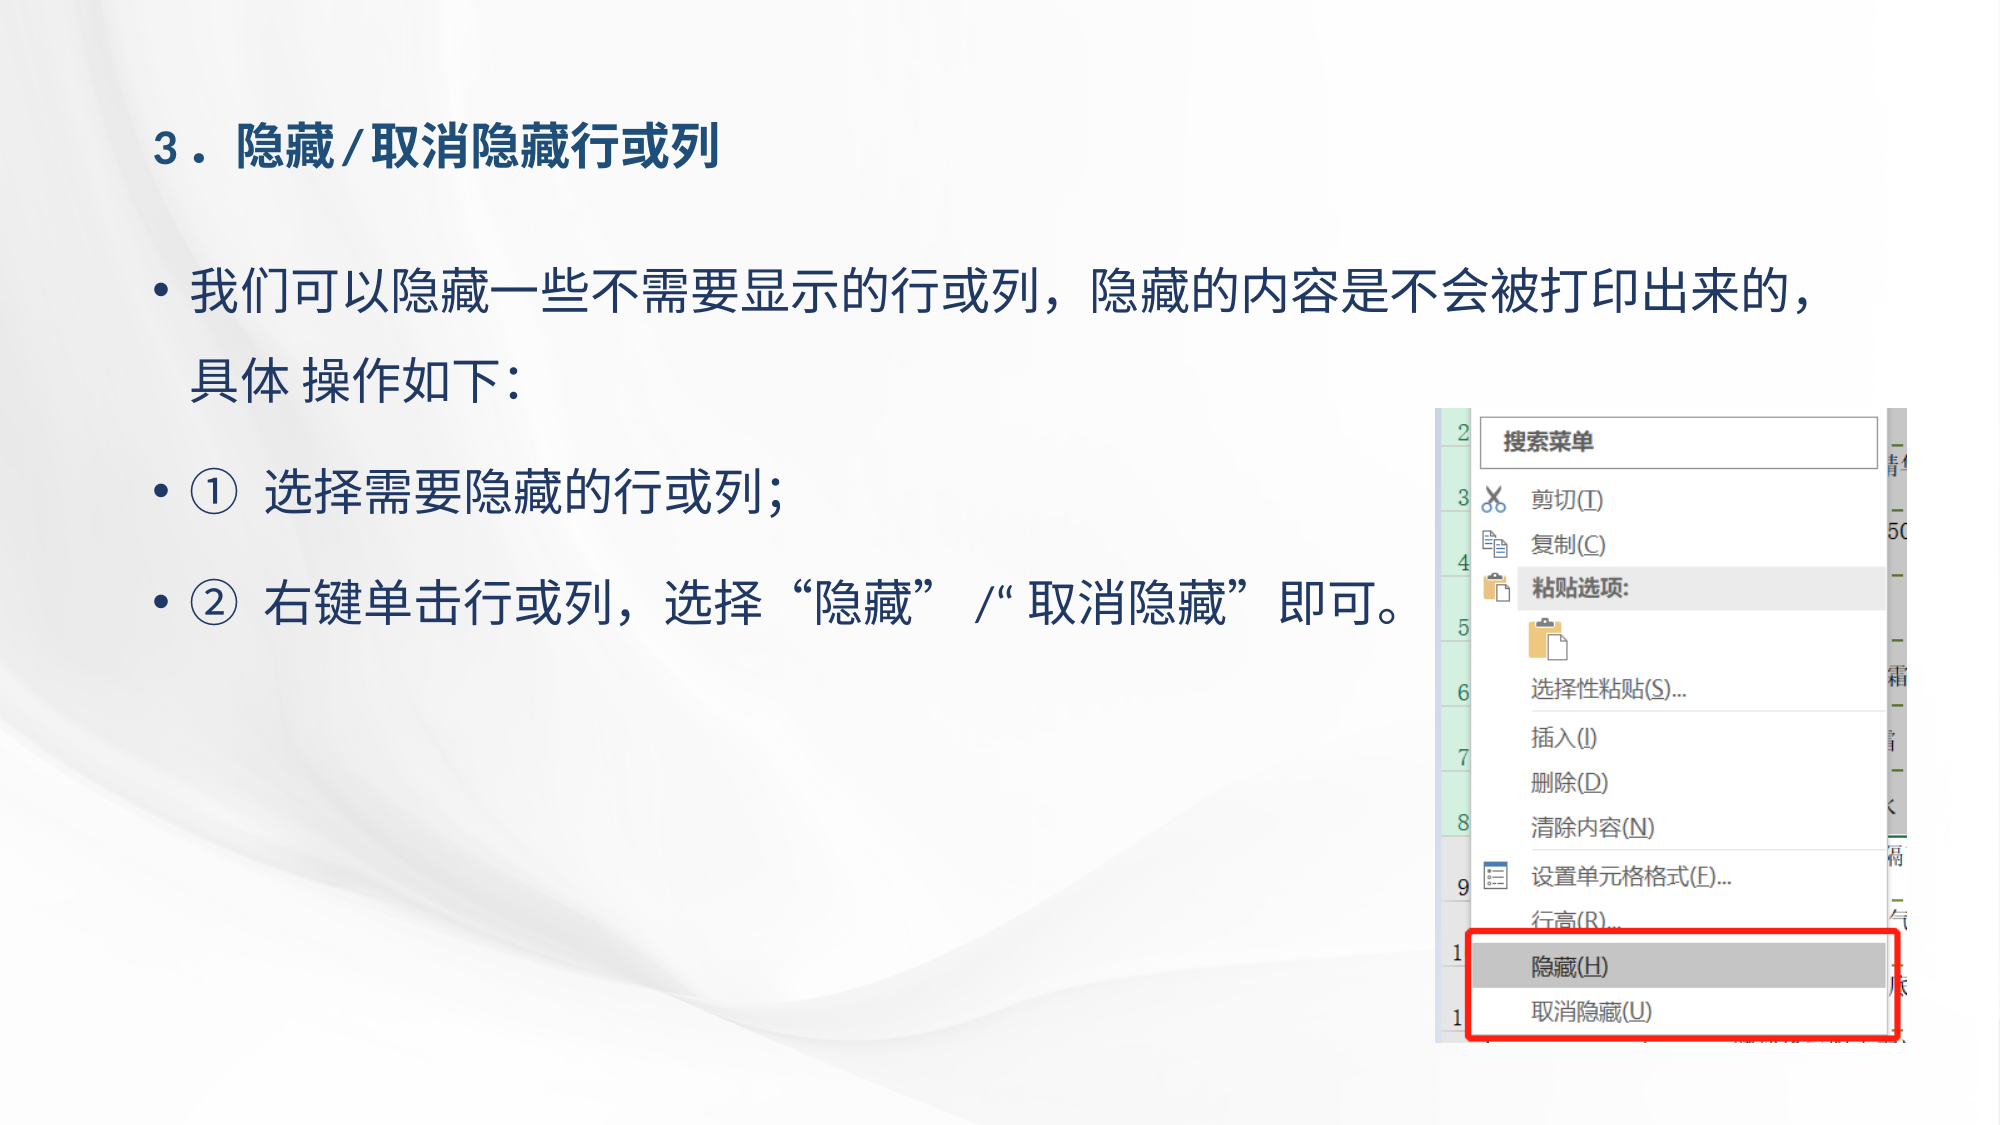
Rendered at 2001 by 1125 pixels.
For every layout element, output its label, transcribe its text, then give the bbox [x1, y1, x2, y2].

picture [1435, 408, 1907, 1043]
title 3．隐藏/取消隐藏行或列 [137, 59, 1863, 184]
list 我们可以隐藏一些不需要显示的行或列，隐藏的内容是不会被打印出来的，具体 操作如下： ① 选择需要隐藏的行或列； ② 右键单击行或列，选择“隐藏”/“取消隐藏”即可。 [137, 222, 1863, 1043]
